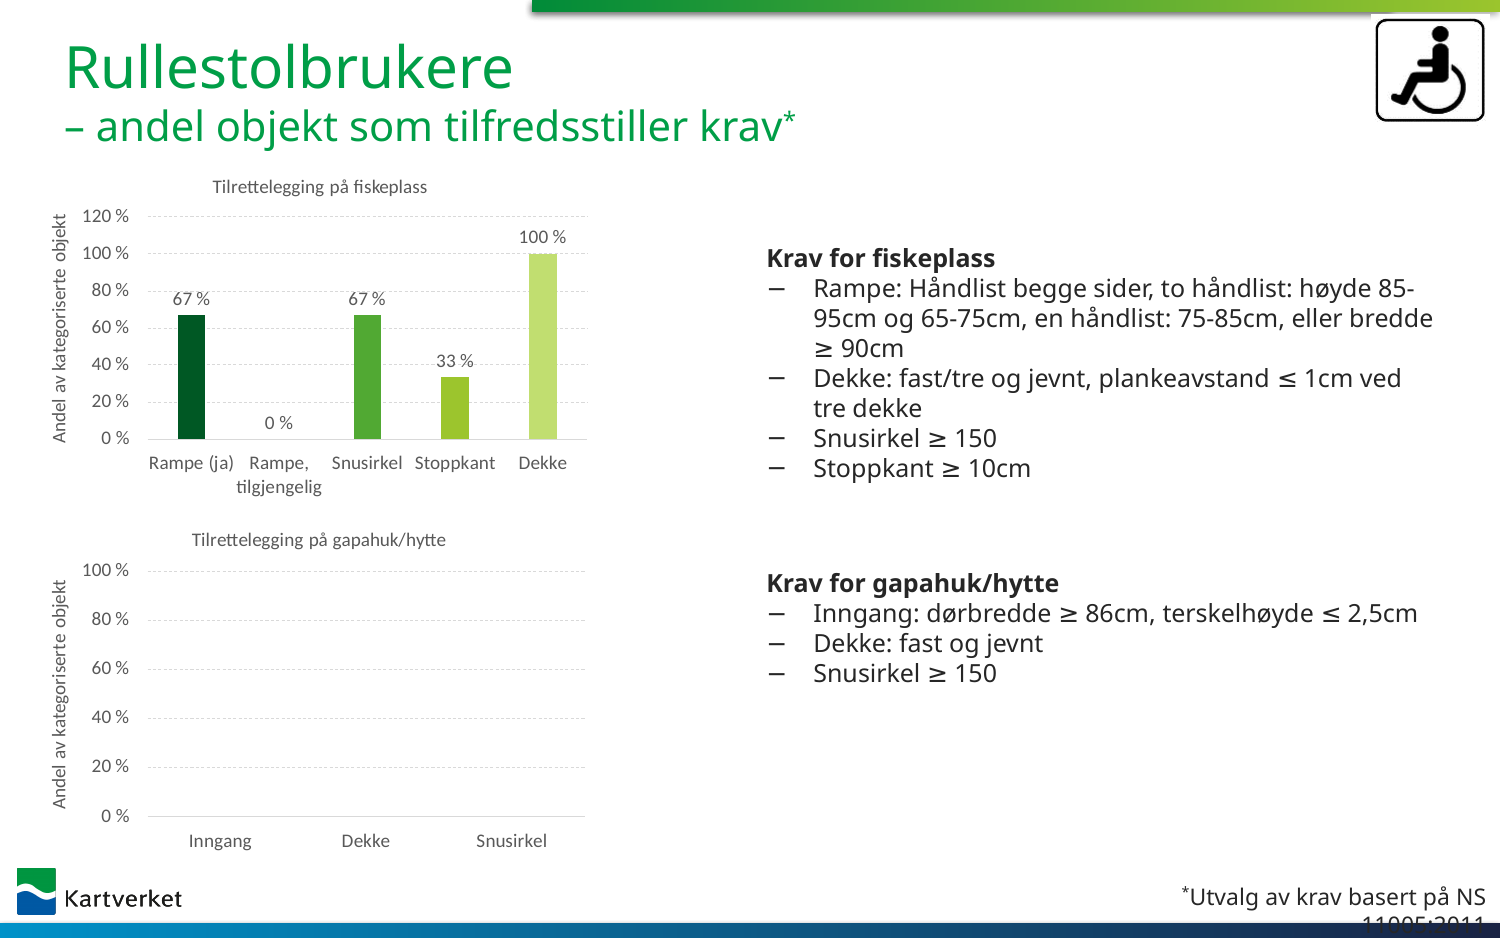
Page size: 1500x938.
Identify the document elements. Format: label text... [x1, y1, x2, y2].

text_box *Utvalg av krav basert på NS 11005:2011 [1068, 873, 1500, 938]
text_box Krav for gapahuk/hytte Inngang: dørbredde ≥ 86cm, terskelhøyde ≤ 2,5cm Dekke: fast og jevnt Snusirkel ≥ 150 [751, 560, 1452, 695]
text_box Rullestolbrukere – andel objekt som tilfredsstiller krav* [49, 29, 1431, 158]
picture [41, 520, 596, 859]
text_box Krav for fiskeplass Rampe: Håndlist begge sider, to håndlist: høyde 85-95cm og 65-75cm, en håndlist: 75-85cm, eller bredde ≥ 90cm Dekke: fast/tre og jevnt, plankeavstand ≤ 1cm ved tre dekke Snusirkel ≥ 150 Stoppkant ≥ 10cm [751, 235, 1452, 490]
picture [41, 166, 598, 505]
picture [1371, 13, 1491, 127]
